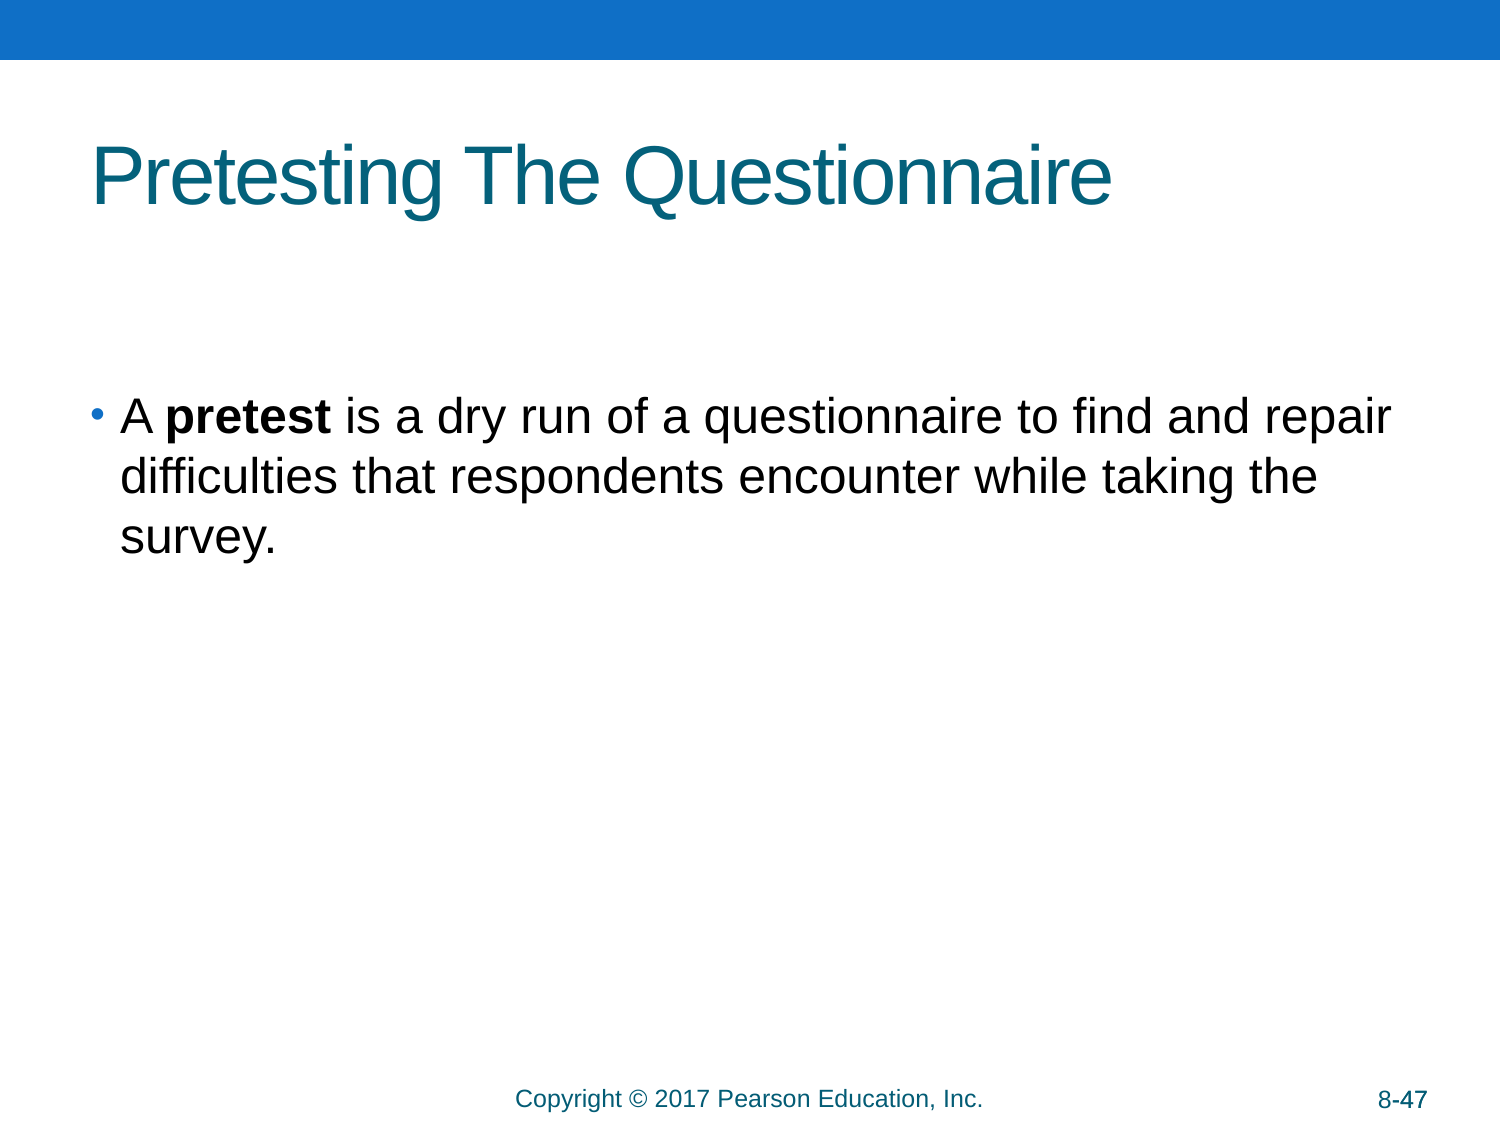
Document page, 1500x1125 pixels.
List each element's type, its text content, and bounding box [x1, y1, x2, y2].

list A pretest is a dry run of a questionnaire to find and repair difficulties that respondents encounter while taking the survey. [75, 376, 1425, 1125]
title Pretesting The Questionnaire [75, 90, 1425, 253]
